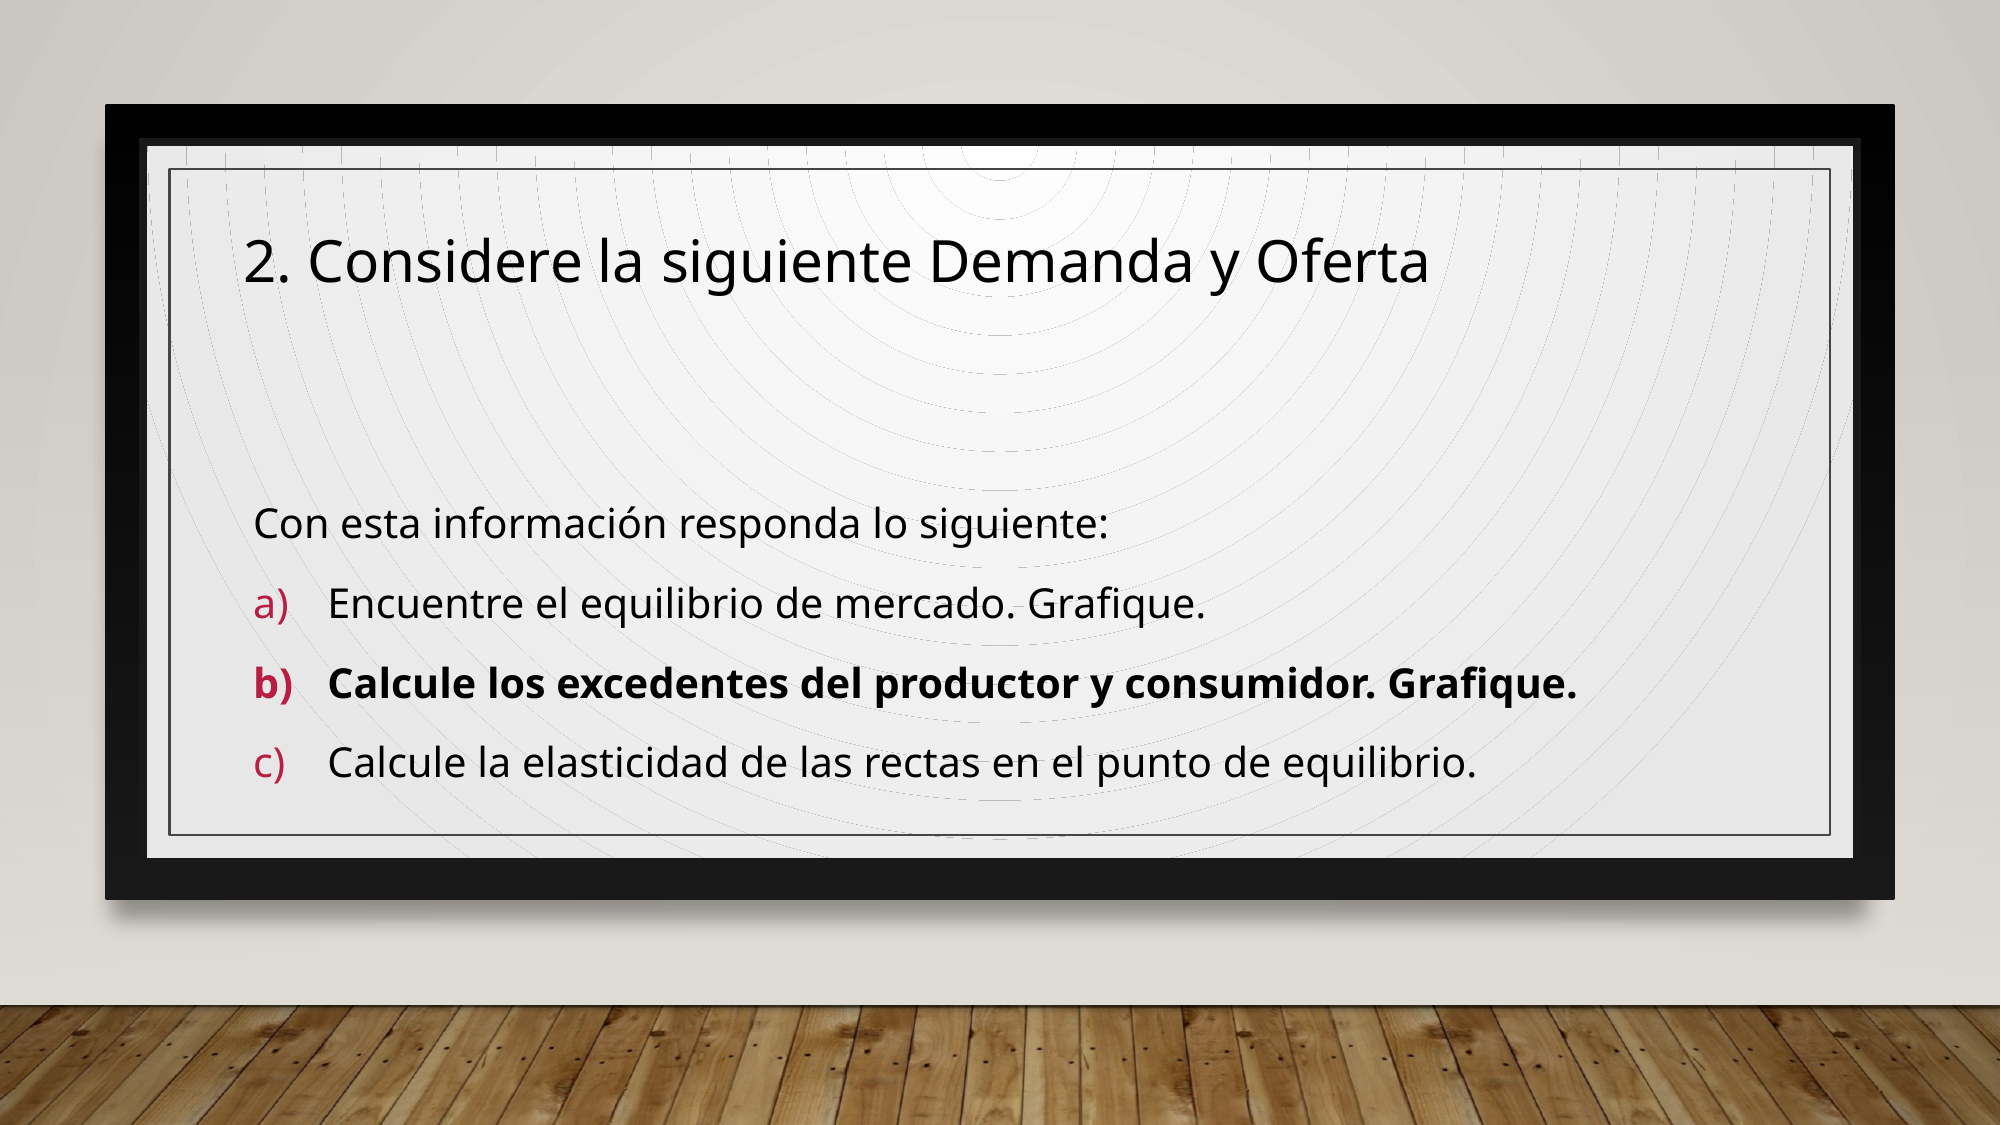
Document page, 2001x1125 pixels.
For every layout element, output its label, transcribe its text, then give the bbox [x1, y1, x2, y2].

text_box [142, 141, 1858, 863]
picture [0, 1004, 2000, 1125]
text_box [0, 330, 2000, 1004]
text_box [168, 168, 1831, 836]
title 2. Considere la siguiente Demanda y Oferta [228, 181, 1772, 347]
text_box [0, 0, 2000, 330]
text_box [105, 104, 1895, 900]
